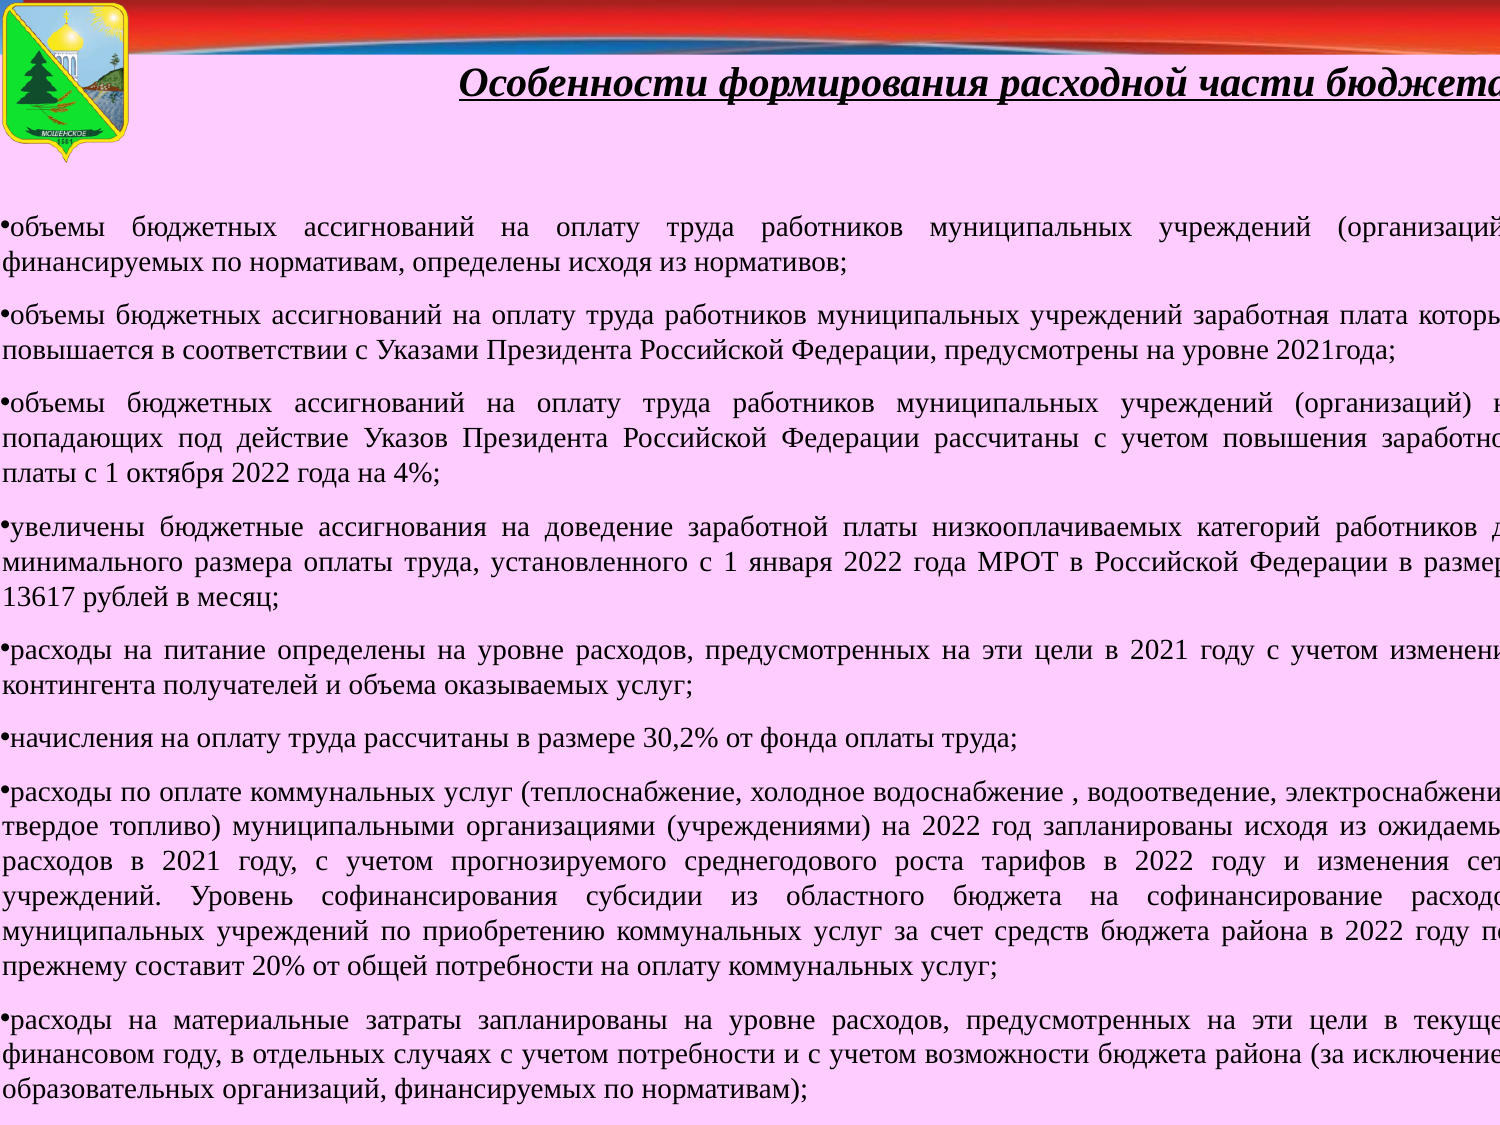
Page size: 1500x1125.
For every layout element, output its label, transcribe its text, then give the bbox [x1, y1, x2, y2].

text_box Особенности формирования расходной части бюджета: объемы бюджетных ассигнований на оплату труда работников муниципальных учреждений (организаций), финансируемых по нормативам, определены исходя из нормативов; объемы бюджетных ассигнований на оплату труда работников муниципальных учреждений заработная плата которых повышается в соответствии с Указами Президента Российской Федерации, предусмотрены на уровне 2021года; объемы бюджетных ассигнований на оплату труда работников муниципальных учреждений (организаций) не попадающих под действие Указов Президента Российской Федерации рассчитаны с учетом повышения заработной платы с 1 октября 2022 года на 4%; увеличены бюджетные ассигнования на доведение заработной платы низкооплачиваемых категорий работников до минимального размера оплаты труда, установленного с 1 января 2022 года МРОТ в Российской Федерации в размере 13617 рублей в месяц; расходы на питание определены на уровне расходов, предусмотренных на эти цели в 2021 году с учетом изменения контингента получателей и объема оказываемых услуг; начисления на оплату труда рассчитаны в размере 30,2% от фонда оплаты труда; расходы по оплате коммунальных услуг (теплоснабжение, холодное водоснабжение , водоотведение, электроснабжение, твердое топливо) муниципальными организациями (учреждениями) на 2022 год запланированы исходя из ожидаемых расходов в 2021 году, с учетом прогнозируемого среднегодового роста тарифов в 2022 году и изменения сети учреждений. Уровень софинансирования субсидии из областного бюджета на софинансирование расходов муниципальных учреждений по приобретению коммунальных услуг за счет средств бюджета района в 2022 году по-прежнему составит 20% от общей потребности на оплату коммунальных услуг; расходы на материальные затраты запланированы на уровне расходов, предусмотренных на эти цели в текущем финансовом году, в отдельных случаях с учетом потребности и с учетом возможности бюджета района (за исключением образовательных организаций, финансируемых по нормативам); расходы бюджета на плановый период 2023-2024 годов предусмотрены на уровне рассчитанных ассигнований на 2022 год с учетом резервирования отдельных расходов в составе условно утвержденных расходов. [0, 54, 1500, 1125]
text_box [131, 0, 1500, 54]
picture [0, 0, 131, 165]
